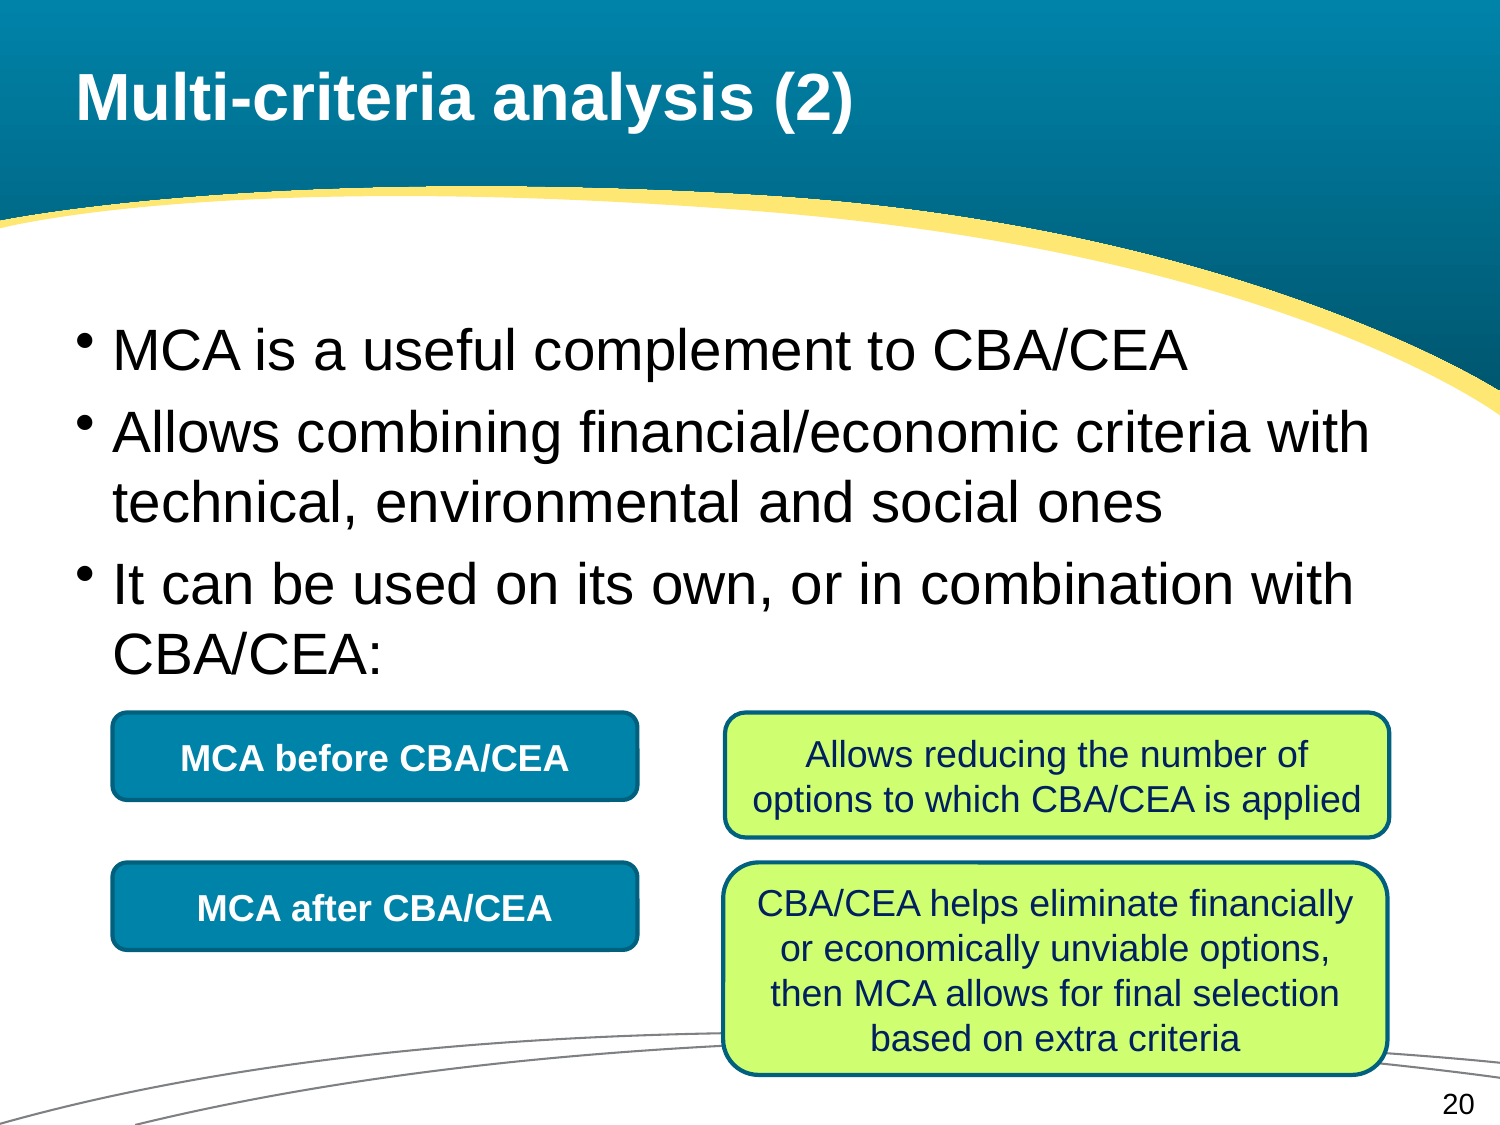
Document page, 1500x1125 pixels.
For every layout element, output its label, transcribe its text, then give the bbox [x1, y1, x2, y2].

text_box MCA after CBA/CEA [110, 860, 640, 953]
list MCA is a useful complement to CBA/CEA Allows combining financial/economic criteria with technical, environmental and social ones It can be used on its own, or in combination with CBA/CEA: [74, 312, 1476, 1101]
text_box CBA/CEA helps eliminate financially or economically unviable options, then MCA allows for final selection based on extra criteria [721, 860, 1390, 1078]
slide_number 20 [1124, 1084, 1476, 1113]
text_box Allows reducing the number of options to which CBA/CEA is applied [722, 710, 1392, 840]
text_box MCA before CBA/CEA [110, 710, 640, 803]
title Multi-criteria analysis (2) [74, 0, 1476, 188]
